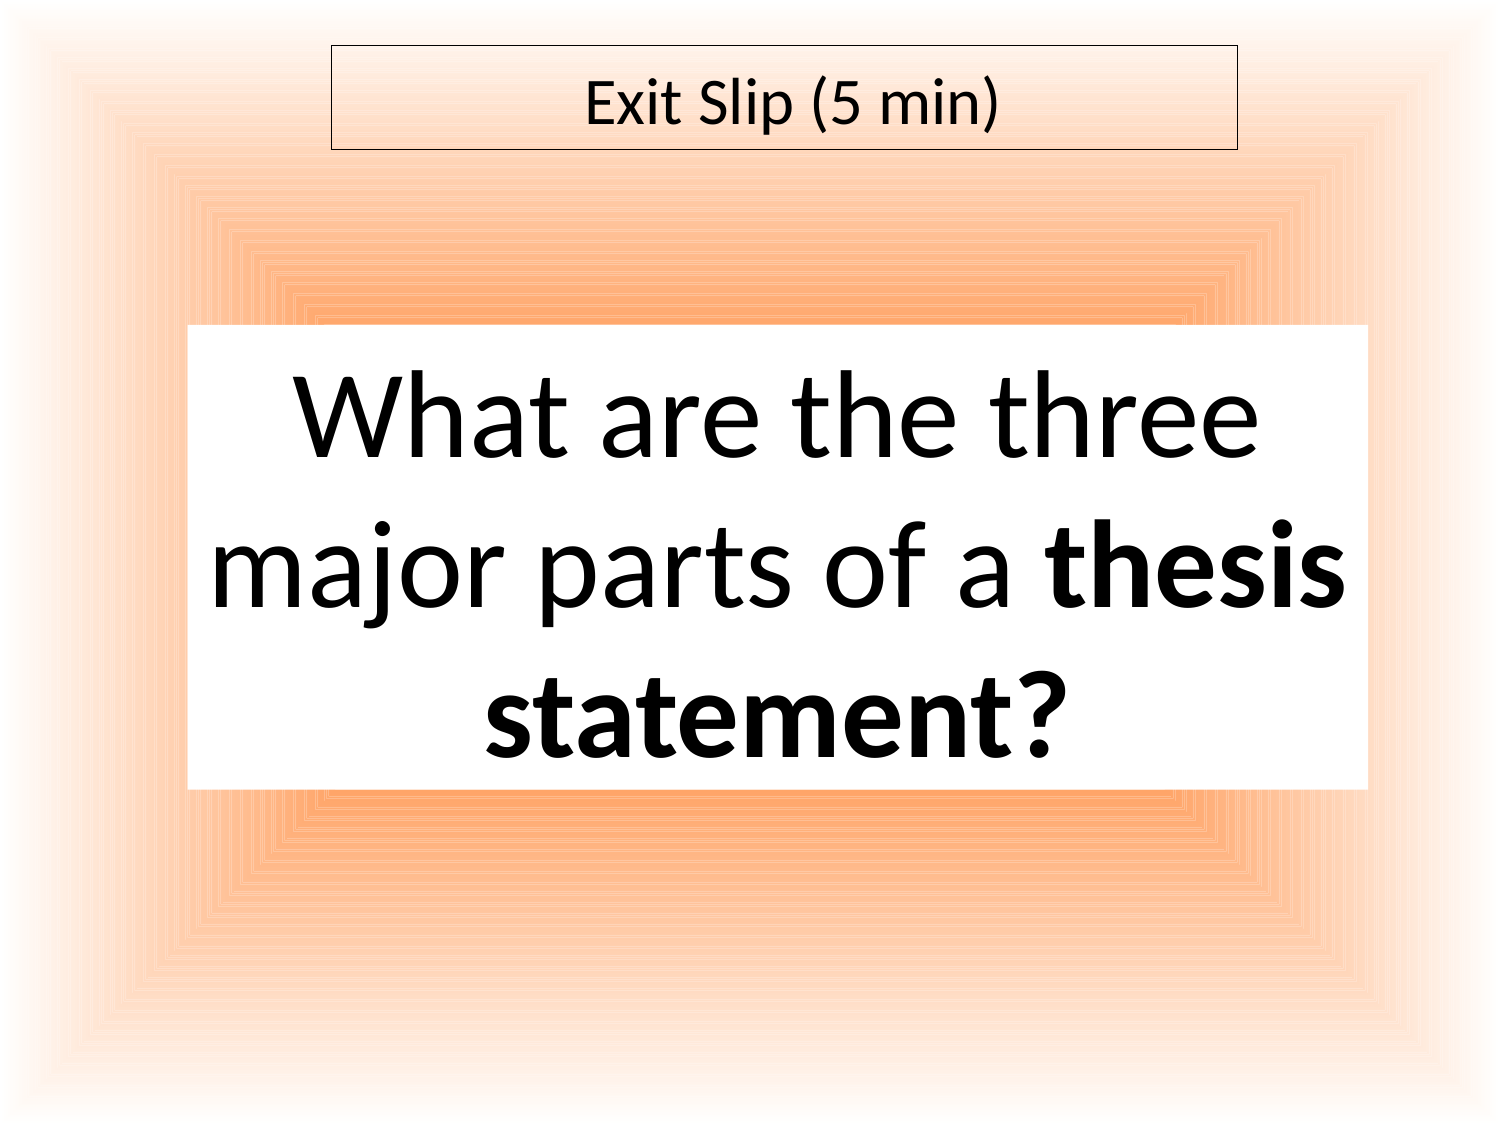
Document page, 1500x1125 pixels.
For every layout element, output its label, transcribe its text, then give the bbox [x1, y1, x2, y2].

text_box What are the three major parts of a thesis statement? [187, 324, 1369, 790]
text_box Exit Slip (5 min) [331, 45, 1238, 150]
